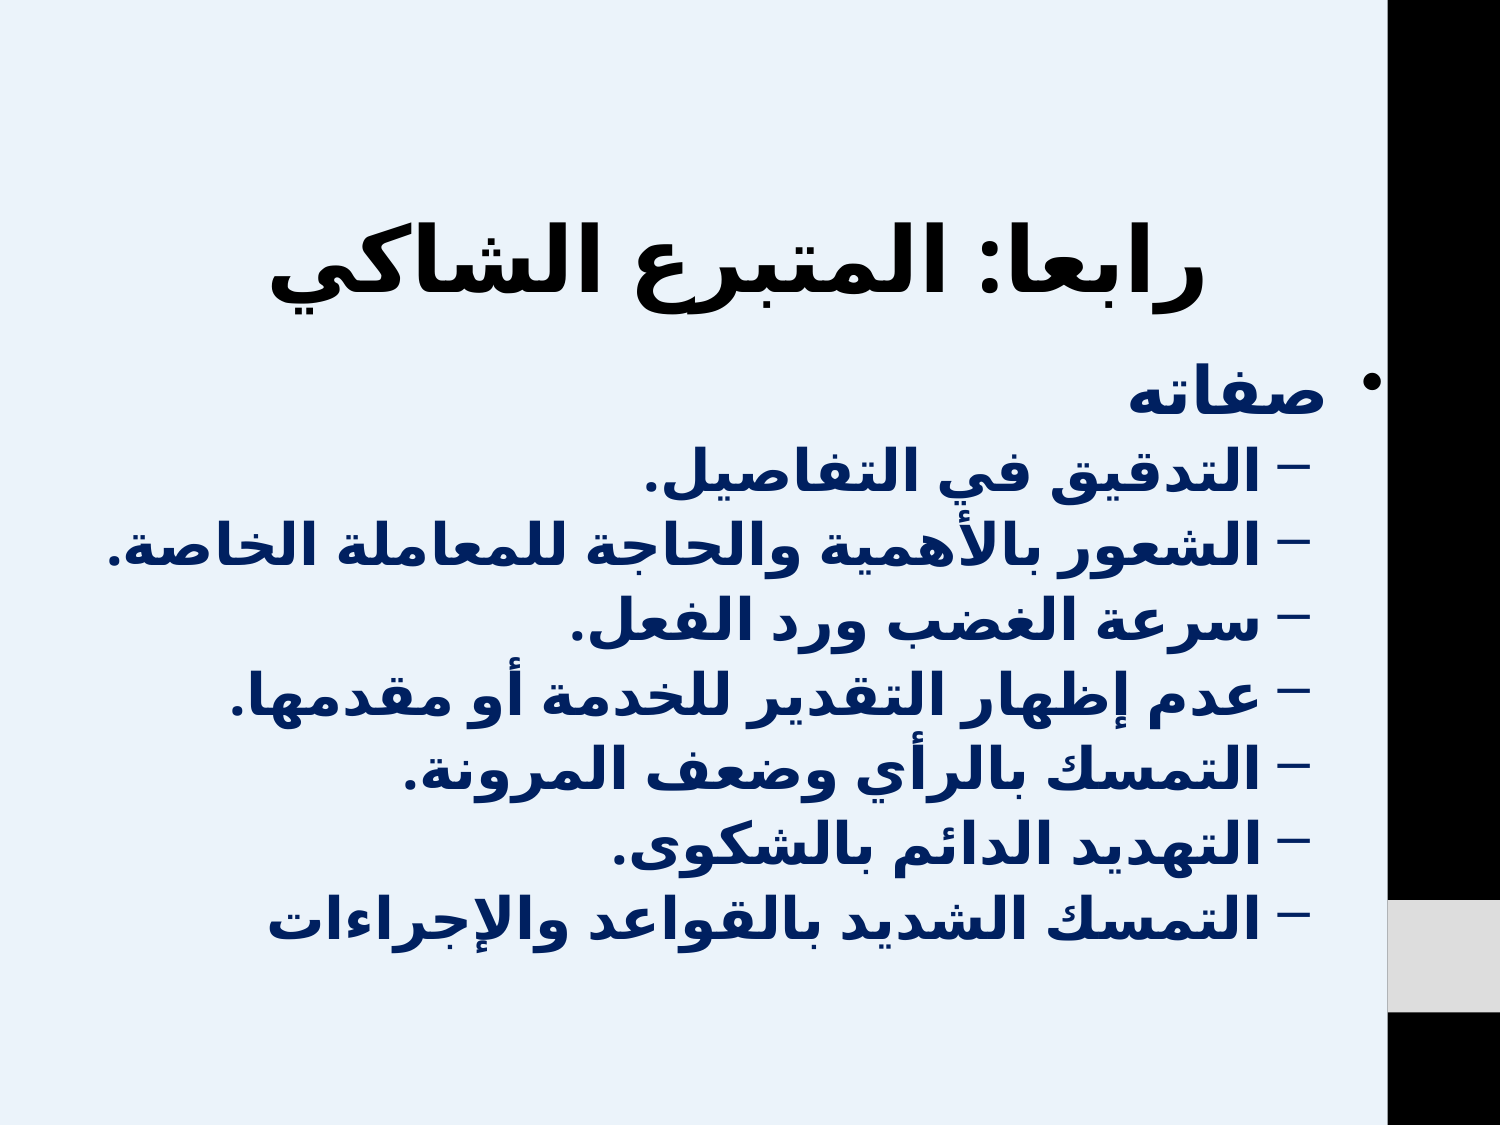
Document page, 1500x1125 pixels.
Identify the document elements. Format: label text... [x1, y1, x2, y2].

text_box صفاته التدقيق في التفاصيل. الشعور بالأهمية والحاجة للمعاملة الخاصة. سرعة الغضب ورد الفعل. عدم إظهار التقدير للخدمة أو مقدمها. التمسك بالرأي وضعف المرونة. التهديد الدائم بالشكوى. التمسك الشديد بالقواعد والإجراءات [0, 349, 1400, 1005]
text_box رابعا: المتبرع الشاكي [41, 162, 1459, 350]
